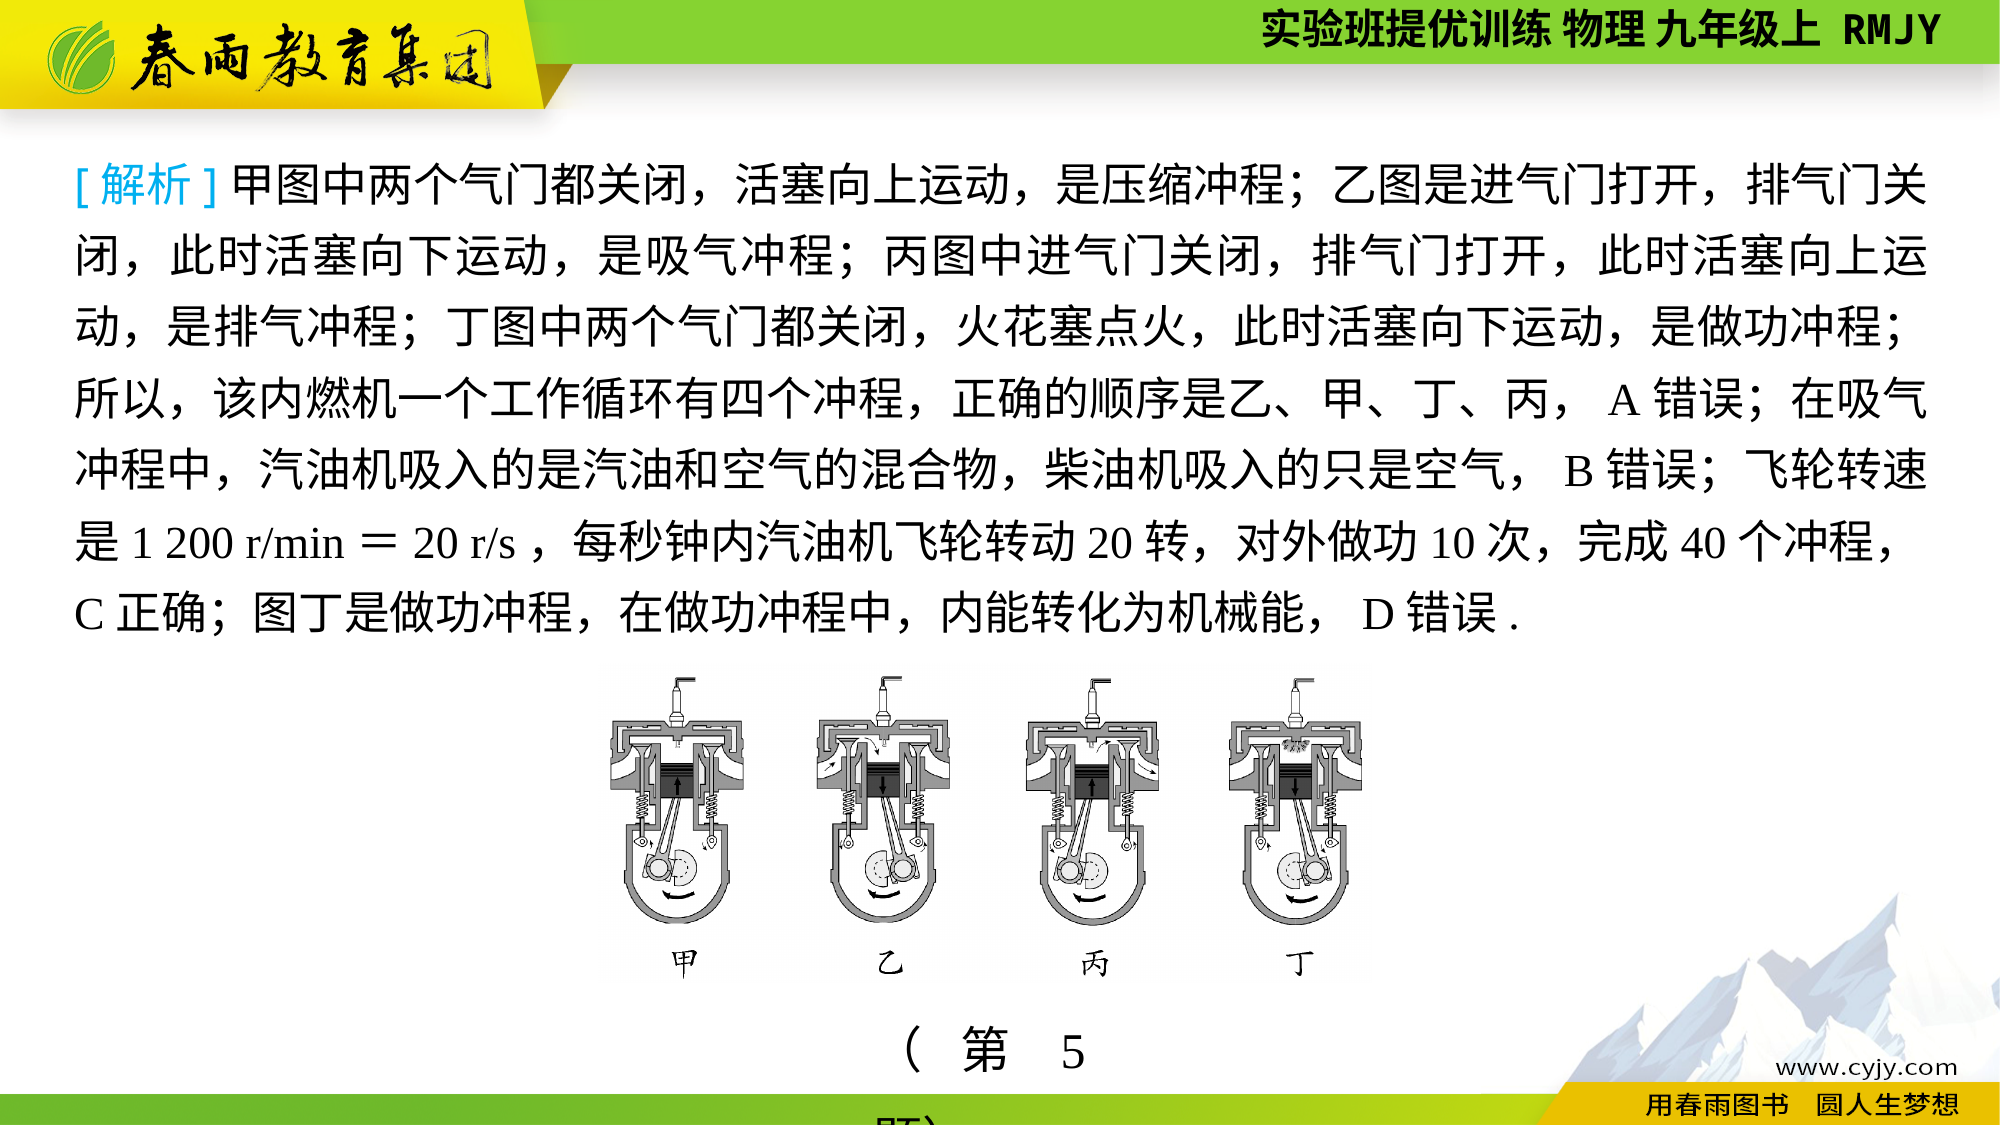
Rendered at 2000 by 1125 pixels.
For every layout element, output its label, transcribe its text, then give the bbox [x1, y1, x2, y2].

text_box （第5题） [857, 990, 1113, 1086]
picture [0, 0, 2000, 1125]
list [解析]甲图中两个气门都关闭，活塞向上运动，是压缩冲程；乙图是进气门打开，排气门关闭，此时活塞向下运动，是吸气冲程；丙图中进气门关闭，排气门打开，此时活塞向上运动，是排气冲程；丁图中两个气门都关闭，火花塞点火，此时活塞向下运动，是做功冲程；所以，该内燃机一个工作循环有四个冲程，正确的顺序是乙、甲、丁、丙，A错误；在吸气冲程中，汽油机吸入的是汽油和空气的混合物，柴油机吸入的只是空气，B错误；飞轮转速是1 200 r/min＝20 r/s，每秒钟内汽油机飞轮转动20转，对外做功10次，完成40个冲程，C正确；图丁是做功冲程，在做功冲程中，内能转化为机械能，D错误. [59, 131, 1944, 645]
